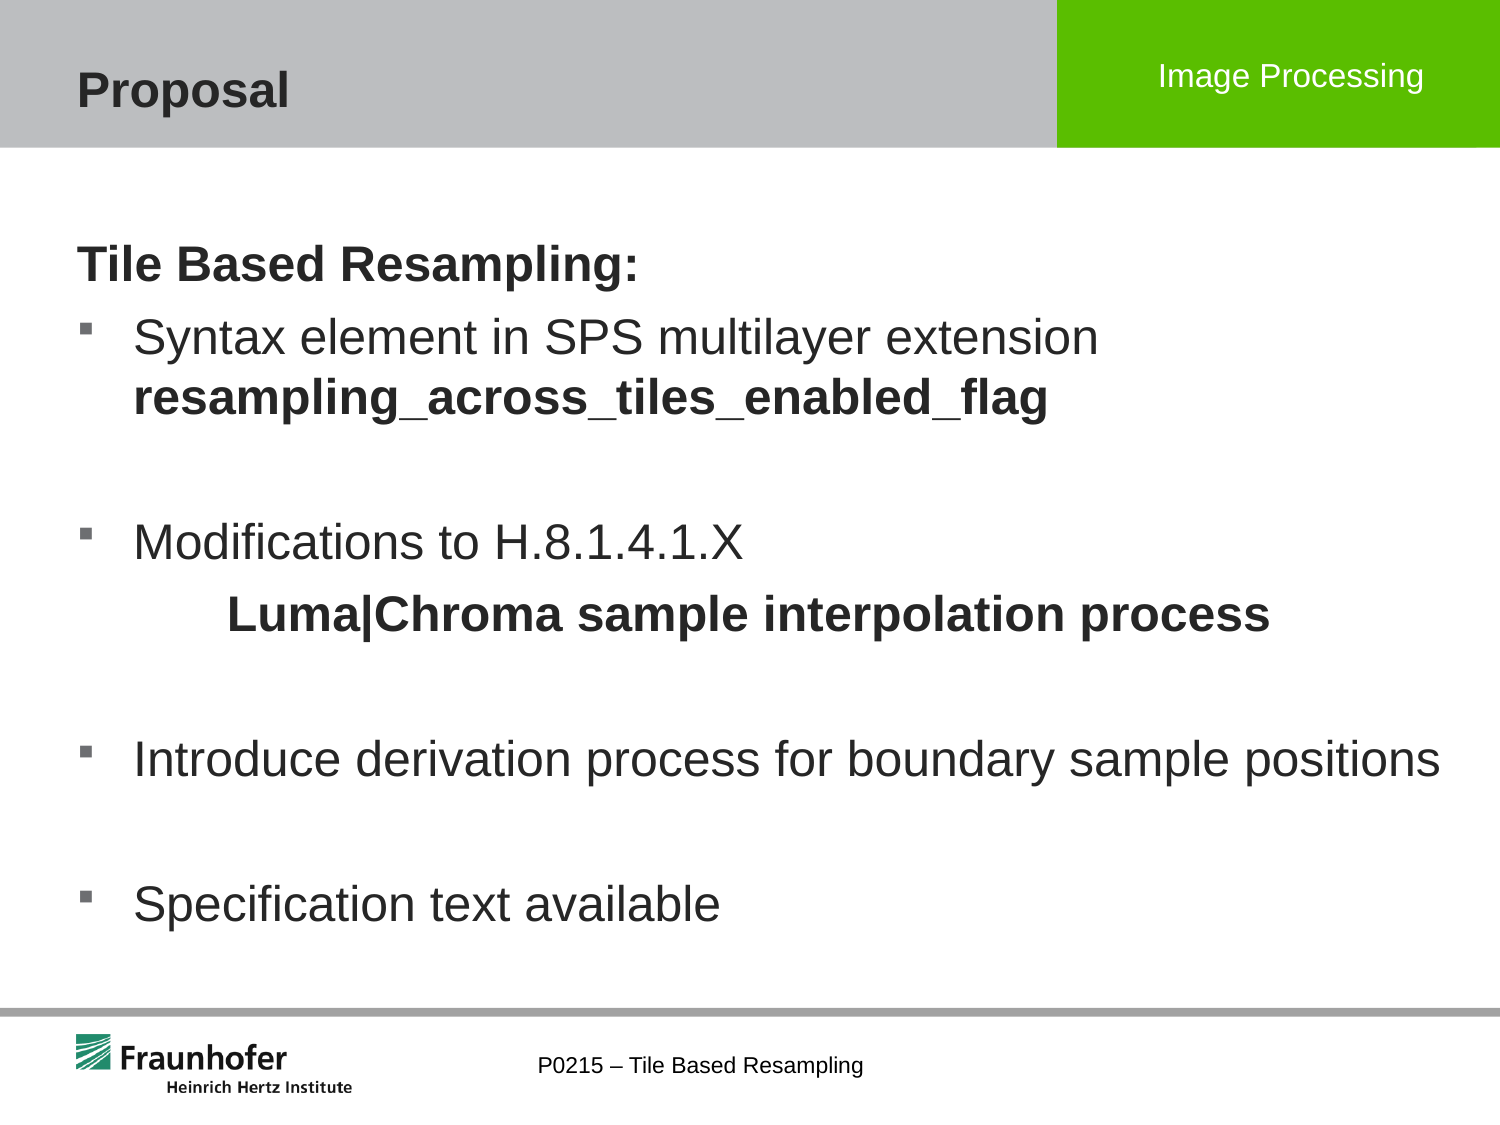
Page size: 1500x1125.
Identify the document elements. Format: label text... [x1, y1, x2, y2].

picture [76, 1034, 352, 1093]
footer P0215 – Tile Based Resampling [442, 1034, 1008, 1094]
title Proposal [76, 58, 1022, 118]
list Tile Based Resampling: Syntax element in SPS multilayer extension resampling_across_tiles_enabled_flag Modifications to H.8.1.4.1.X Luma|Chroma sample interpolation process Introduce derivation process for boundary sample positions Specification text available [76, 231, 1471, 973]
